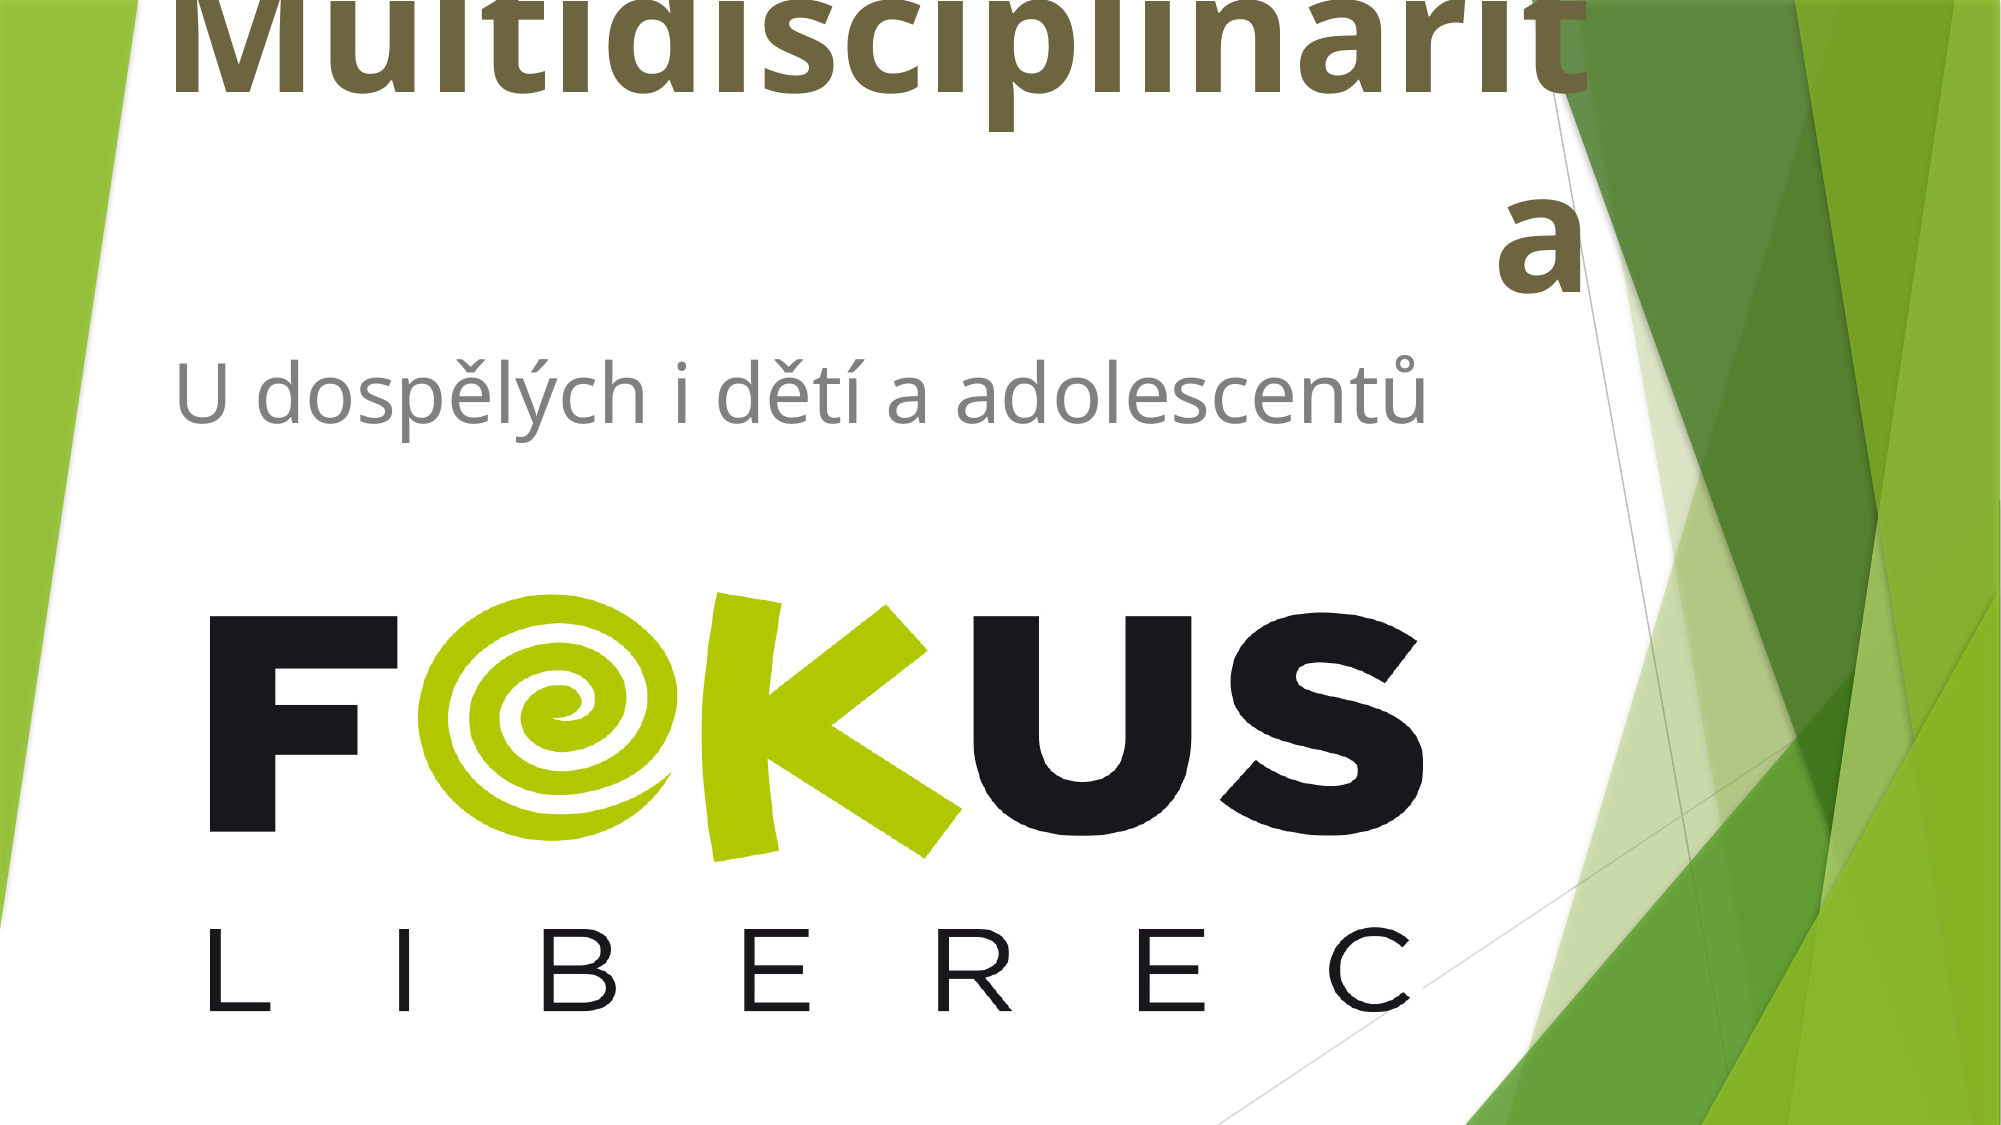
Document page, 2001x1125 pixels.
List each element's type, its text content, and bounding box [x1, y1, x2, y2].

title Multidisciplinarita [140, 102, 1609, 333]
subtitle U dospělých i dětí a adolescentů [0, 333, 1447, 605]
picture [209, 591, 1424, 1013]
